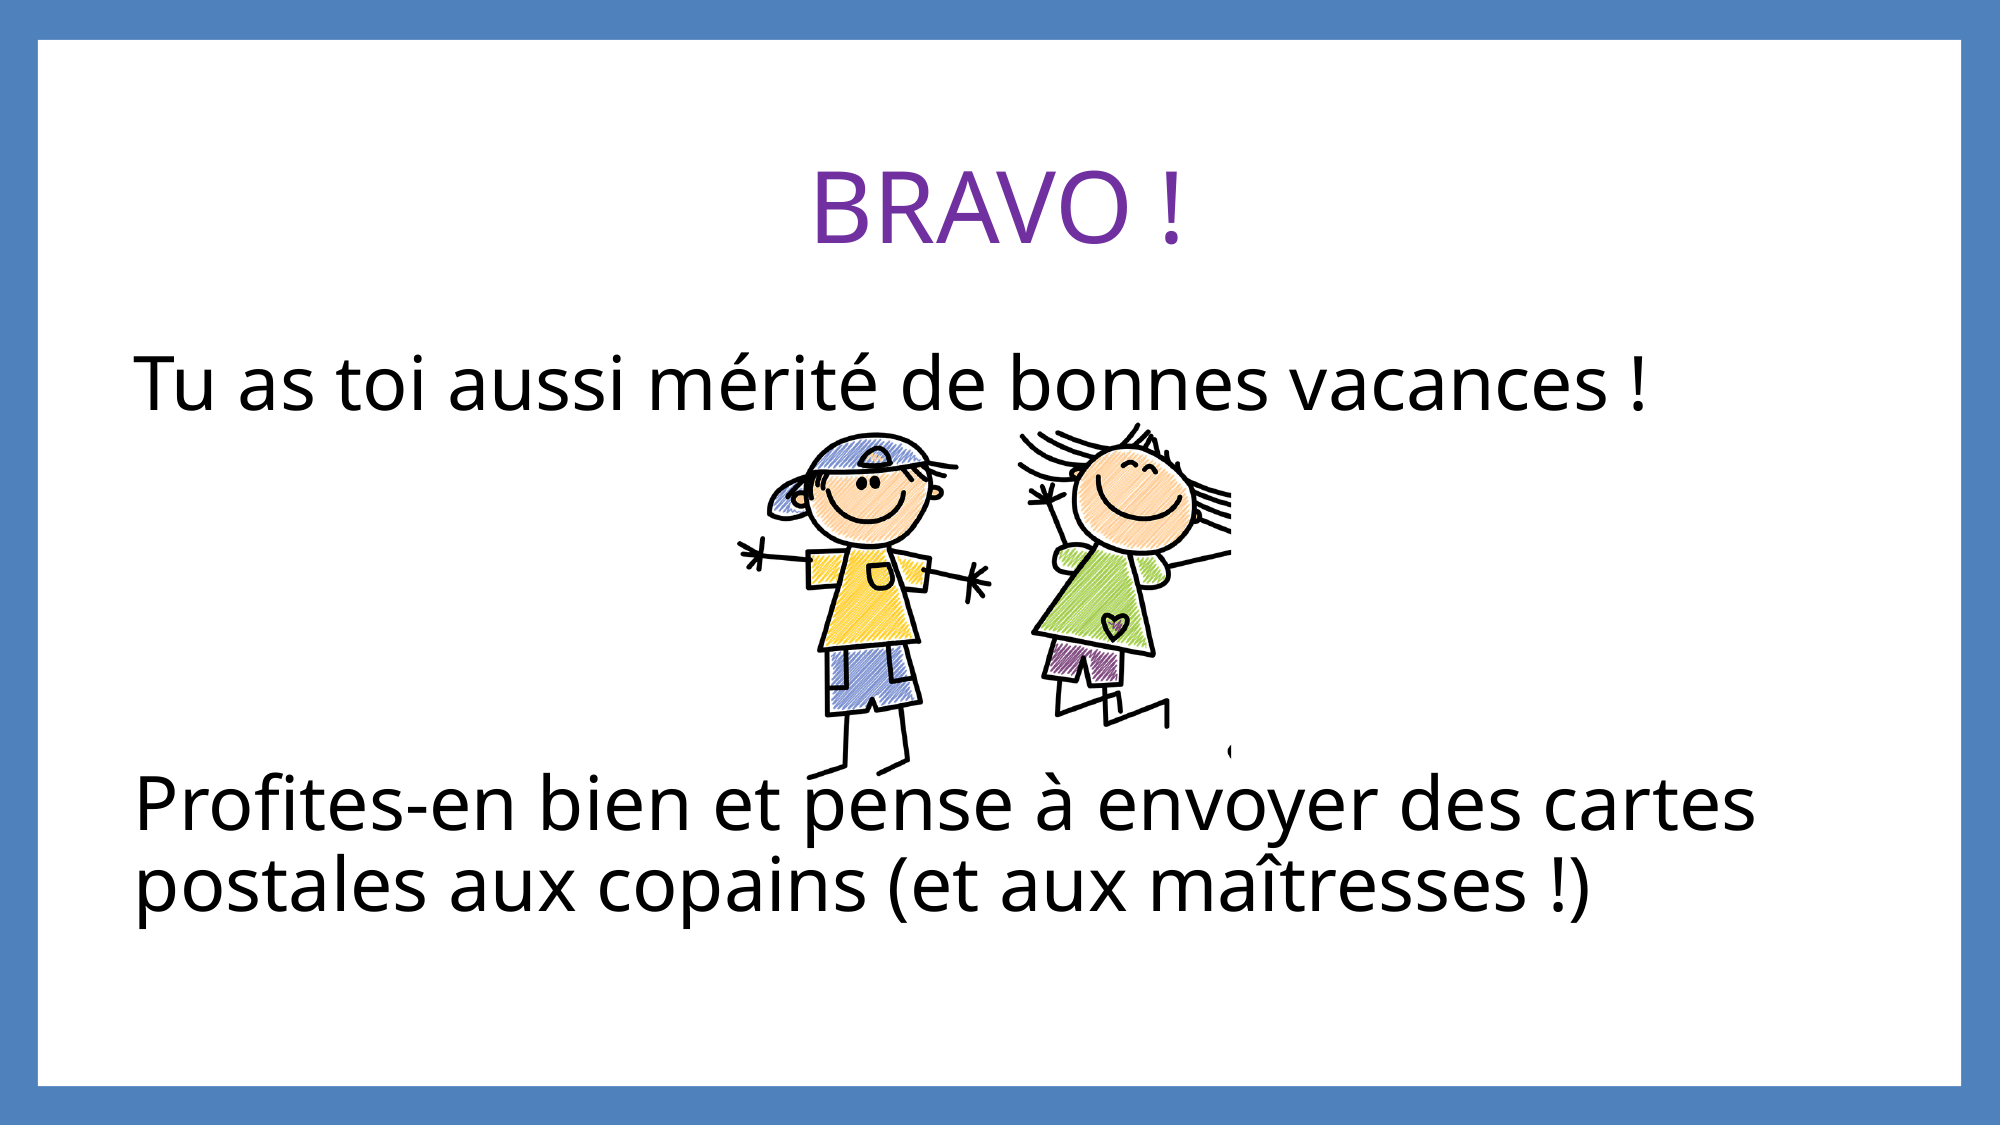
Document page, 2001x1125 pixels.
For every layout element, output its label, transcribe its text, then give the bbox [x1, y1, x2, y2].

list Tu as toi aussi mérité de bonnes vacances ! Profites-en bien et pense à envoyer des cartes postales aux copains (et aux maîtresses !) [112, 337, 1807, 1000]
picture [736, 403, 1232, 829]
title BRAVO ! [187, 99, 1808, 323]
